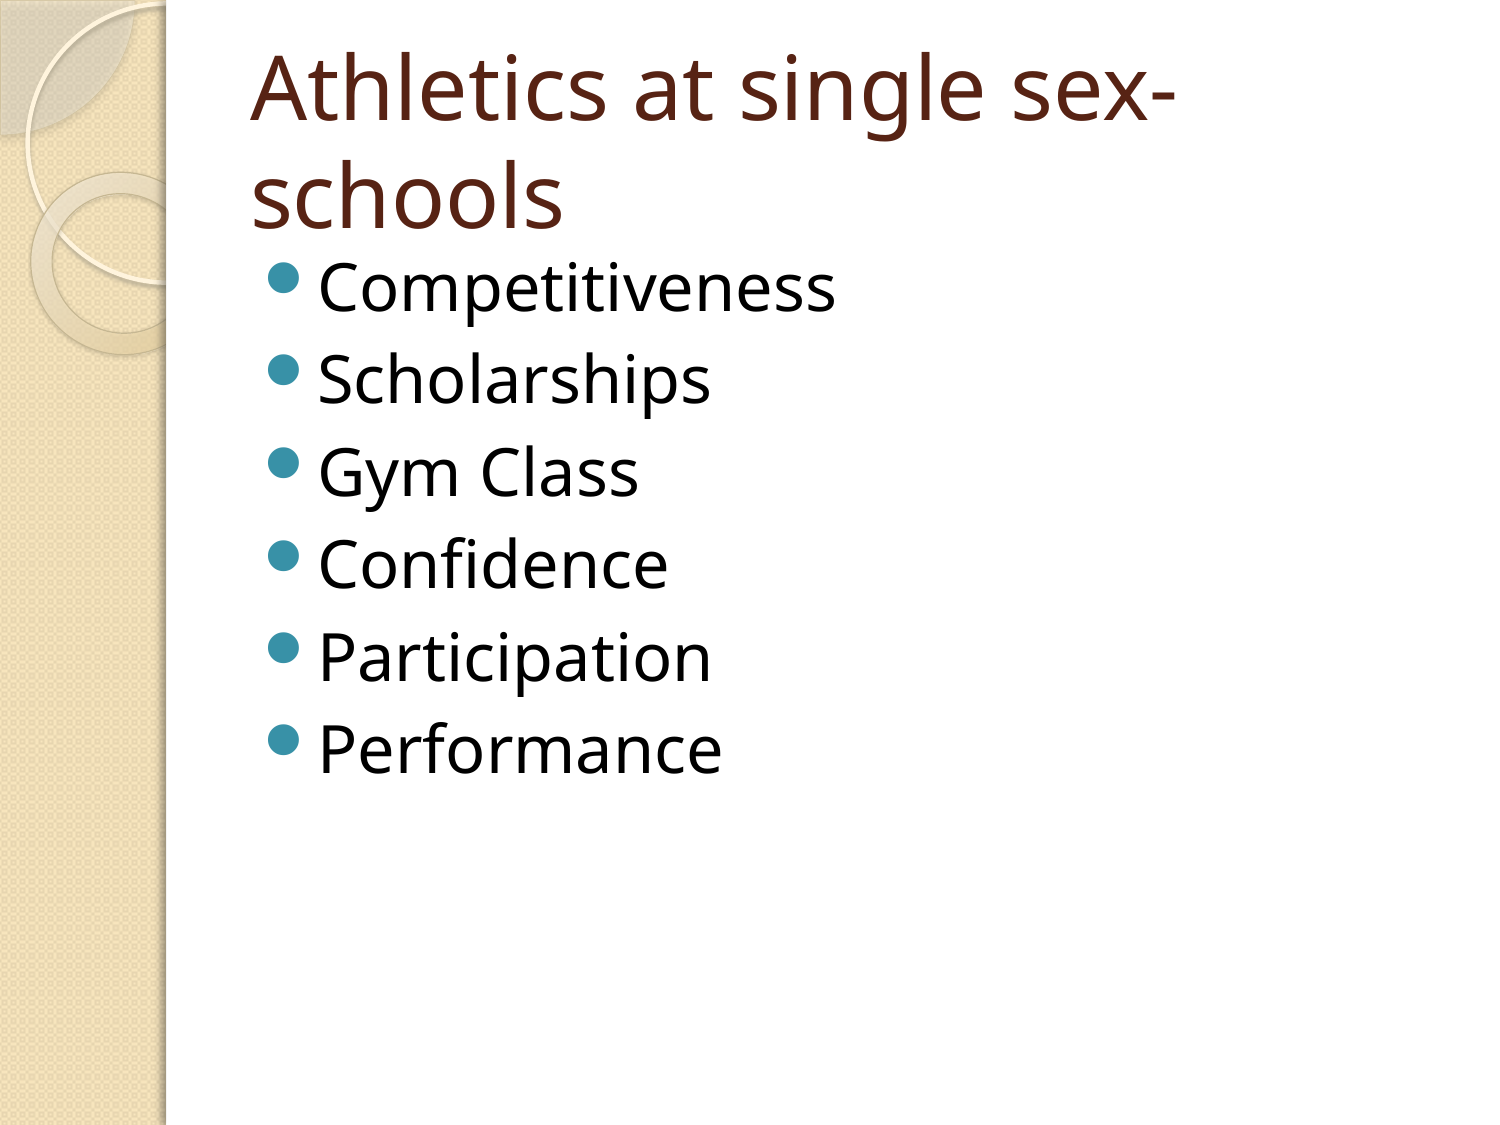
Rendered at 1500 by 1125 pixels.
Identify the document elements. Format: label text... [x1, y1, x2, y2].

list Competitiveness Scholarships Gym Class Confidence Participation Performance [235, 237, 1466, 1025]
title Athletics at single sex-schools [235, 45, 1466, 233]
